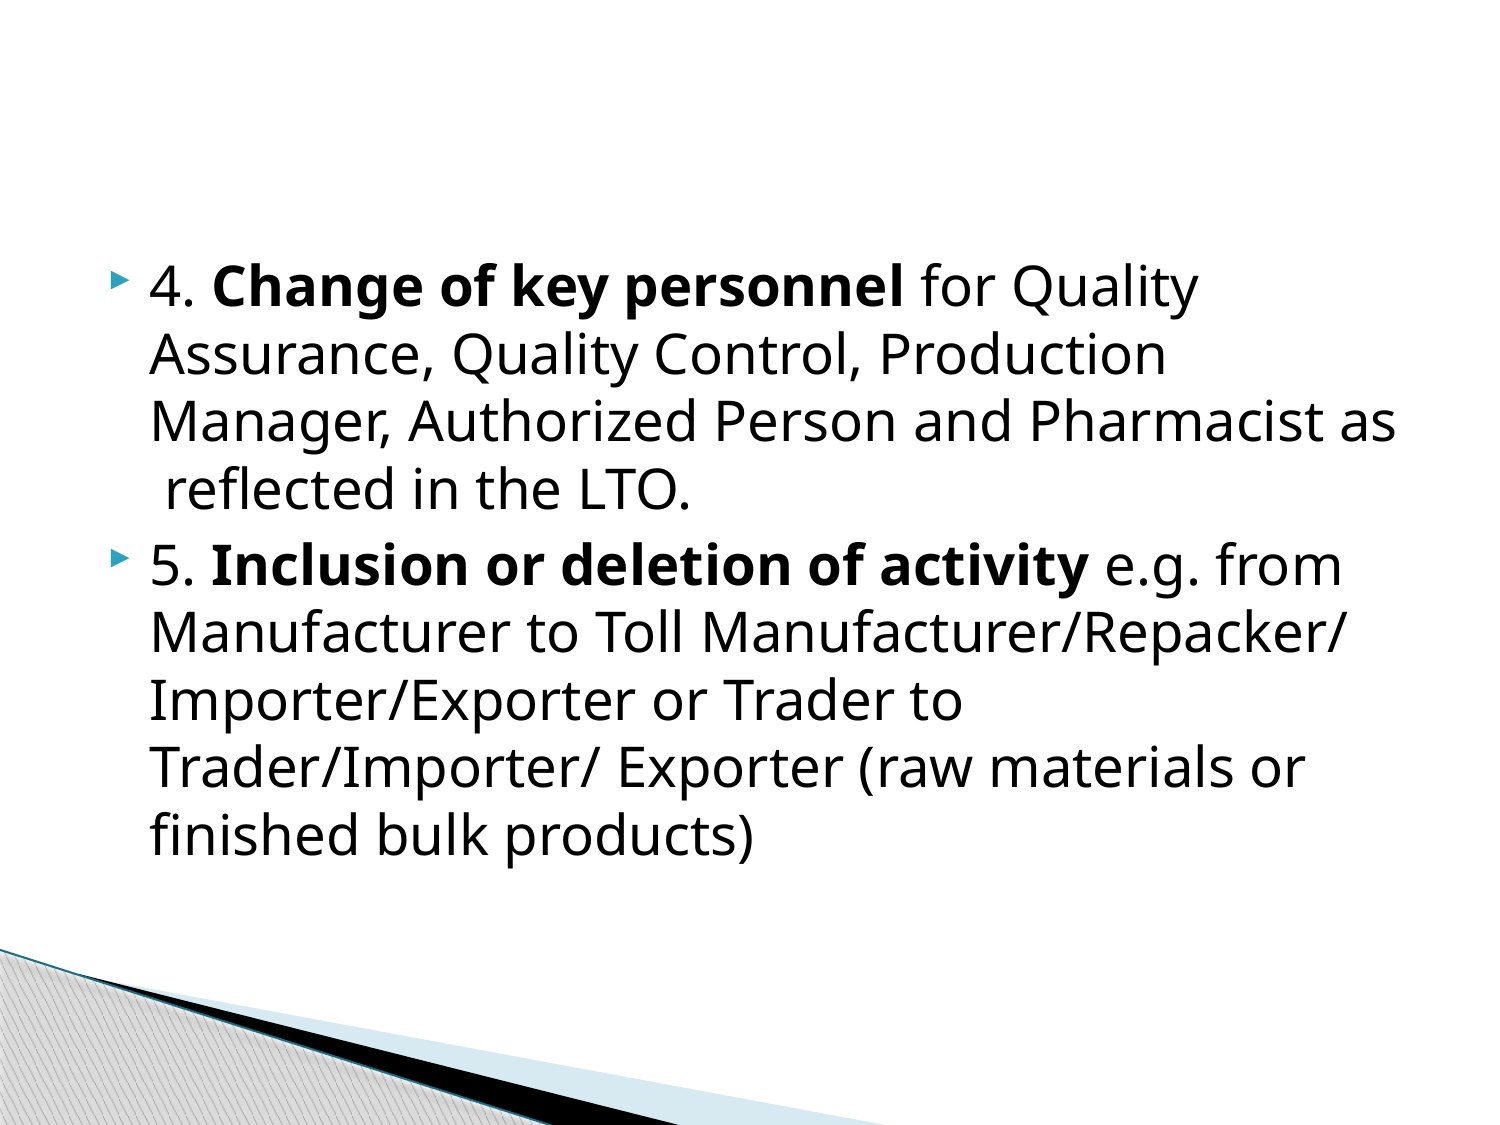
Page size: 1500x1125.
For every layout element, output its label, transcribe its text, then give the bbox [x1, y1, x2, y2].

list 4. Change of key personnel for Quality Assurance, Quality Control, Production Manager, Authorized Person and Pharmacist as reflected in the LTO. 5. Inclusion or deletion of activity e.g. from Manufacturer to Toll Manufacturer/Repacker/ Importer/Exporter or Trader to Trader/Importer/ Exporter (raw materials or finished bulk products) [75, 243, 1425, 986]
